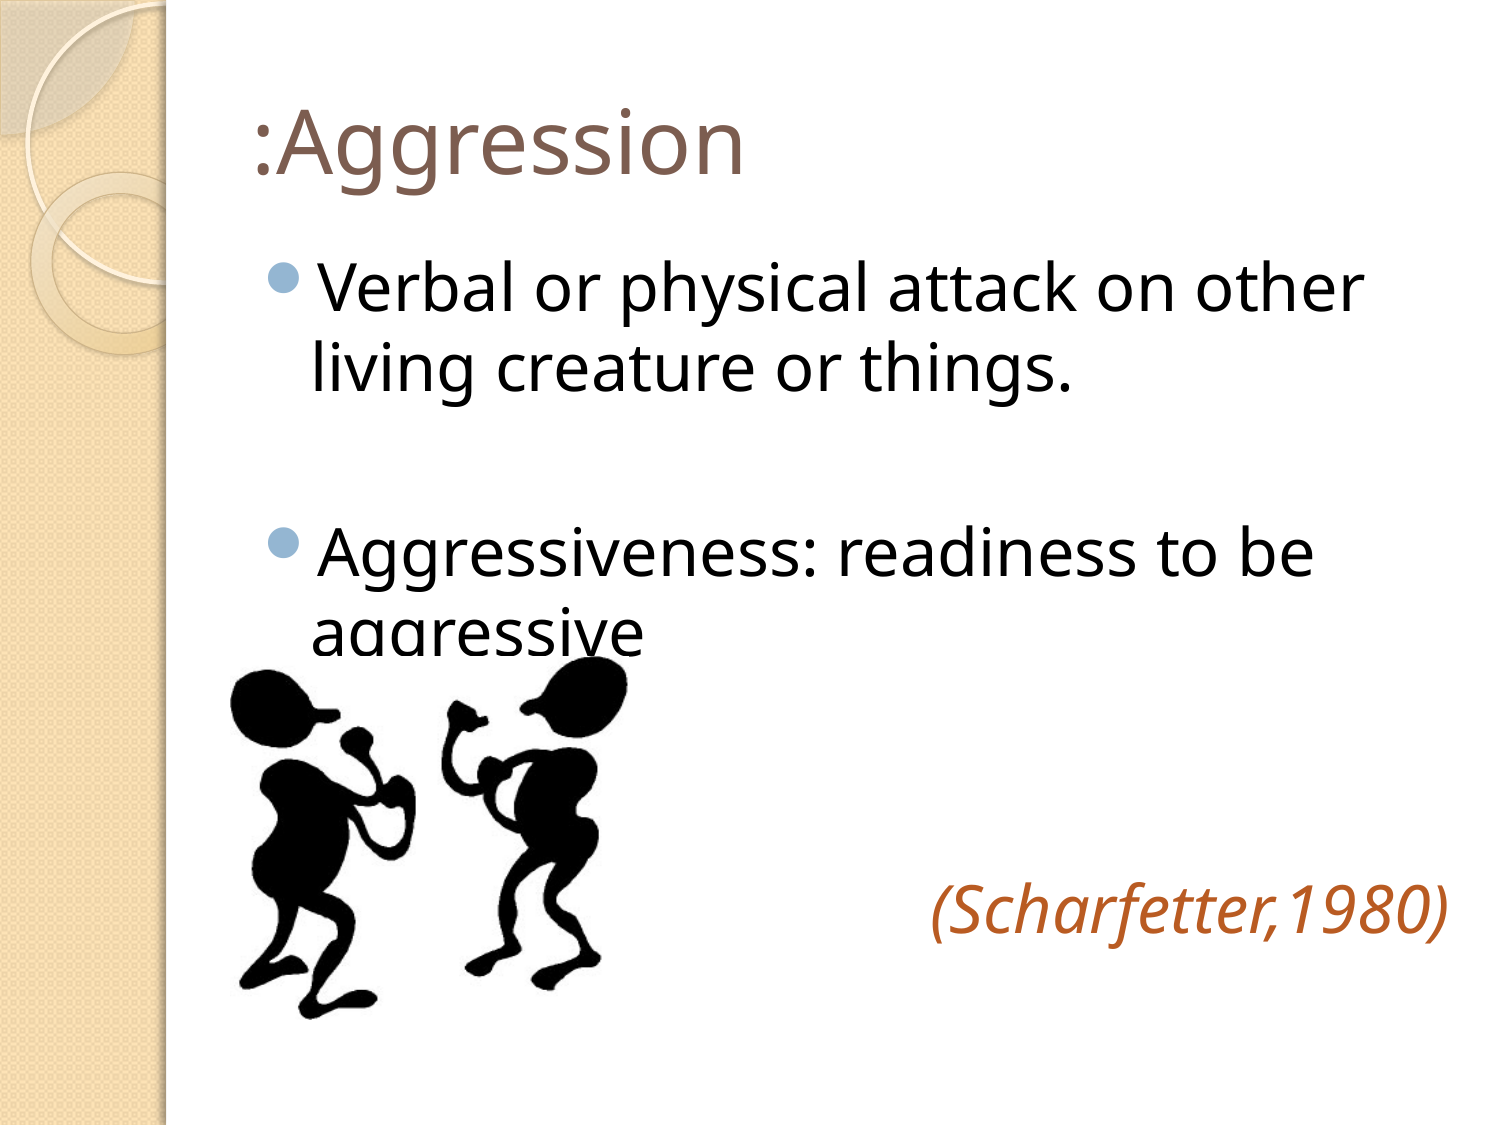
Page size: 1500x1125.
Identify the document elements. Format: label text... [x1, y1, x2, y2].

picture [229, 656, 630, 1020]
list Verbal or physical attack on other living creature or things. Aggressiveness: readiness to be aggressive (Scharfetter,1980) [235, 237, 1466, 1025]
title Aggression: [235, 45, 1466, 233]
